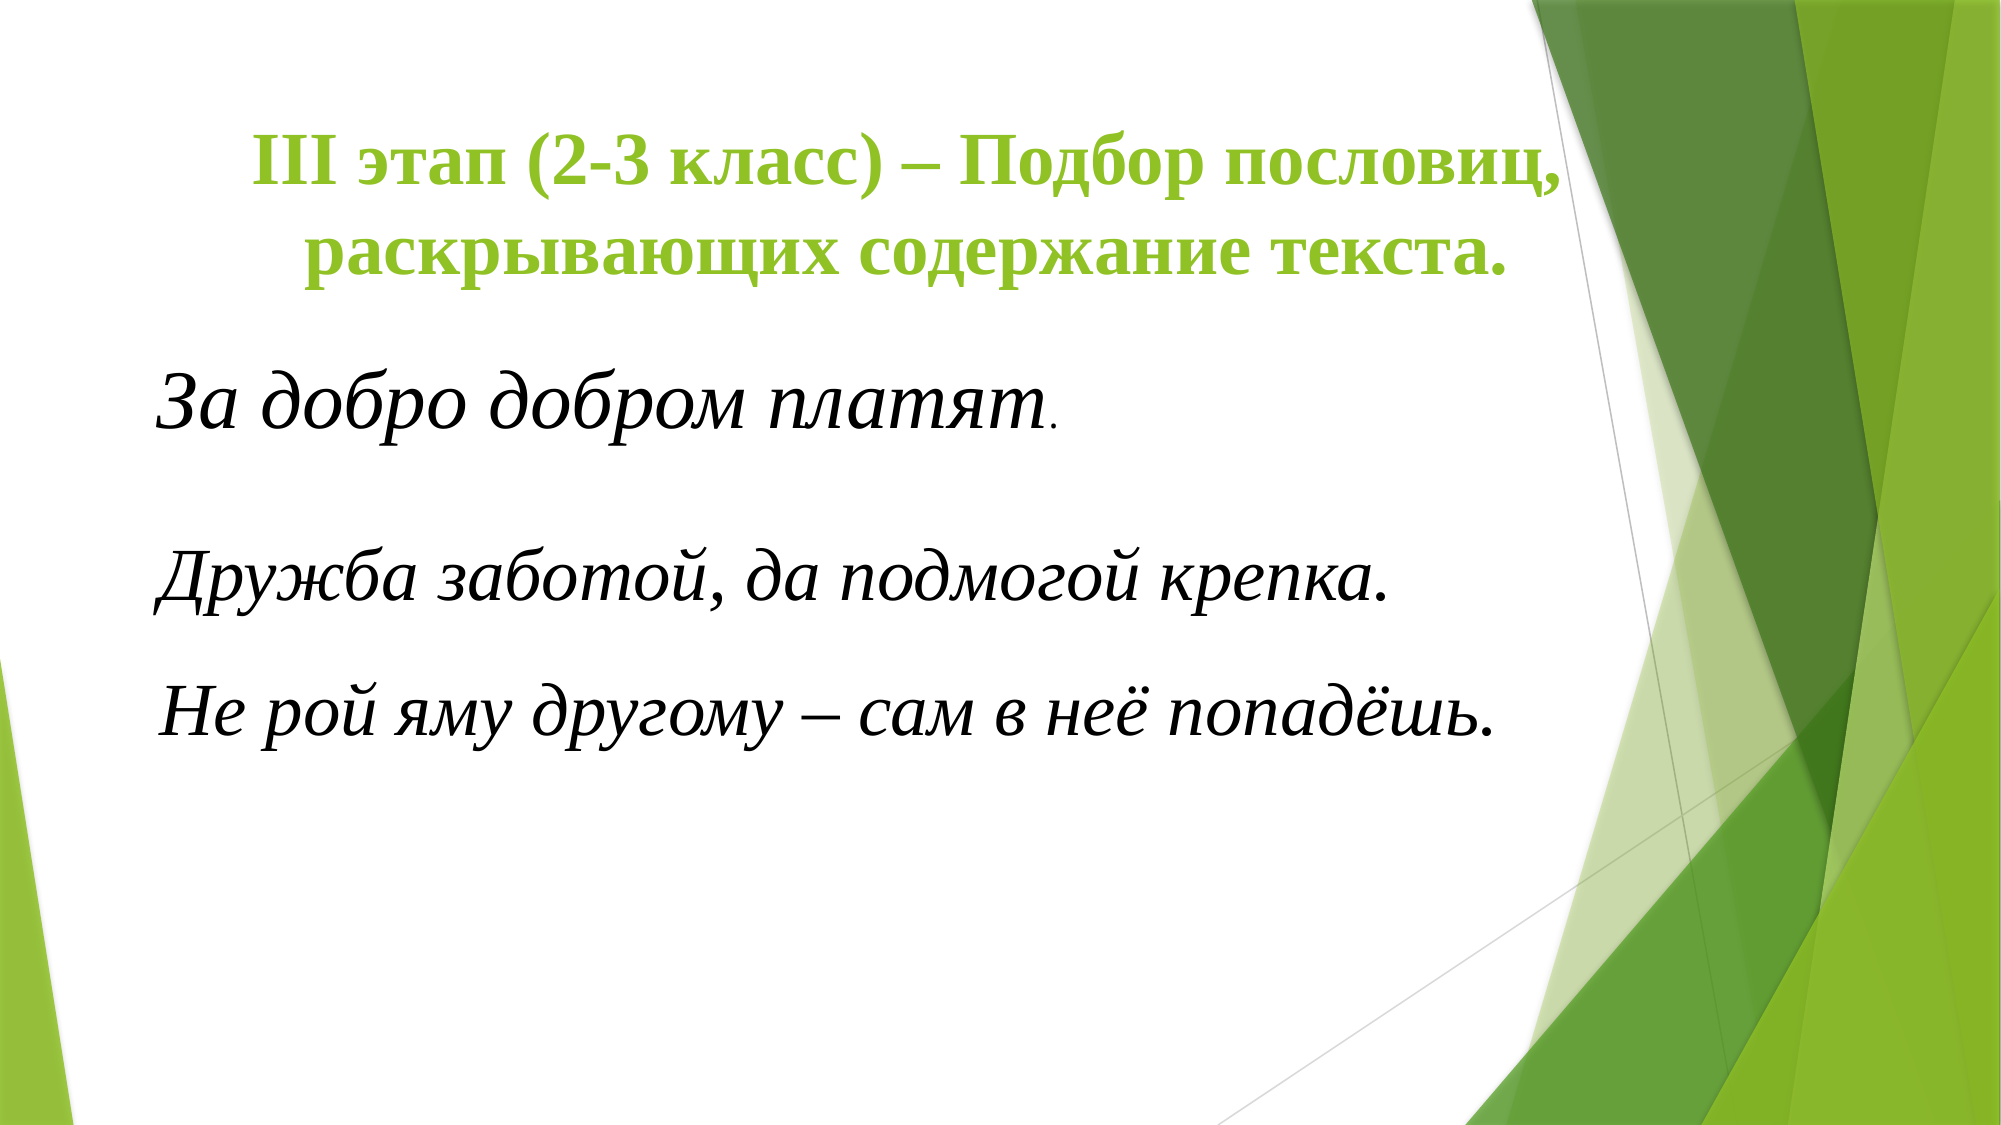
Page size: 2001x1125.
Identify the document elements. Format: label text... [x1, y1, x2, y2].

title III этап (2-3 класс) – Подбор пословиц, раскрывающих содержание текста. [44, 101, 1770, 320]
text_box За добро добром платят. [142, 338, 1074, 453]
text_box Дружба заботой, да подмогой крепка. Не рой яму другому – сам в неё попадёшь. [144, 472, 1514, 758]
